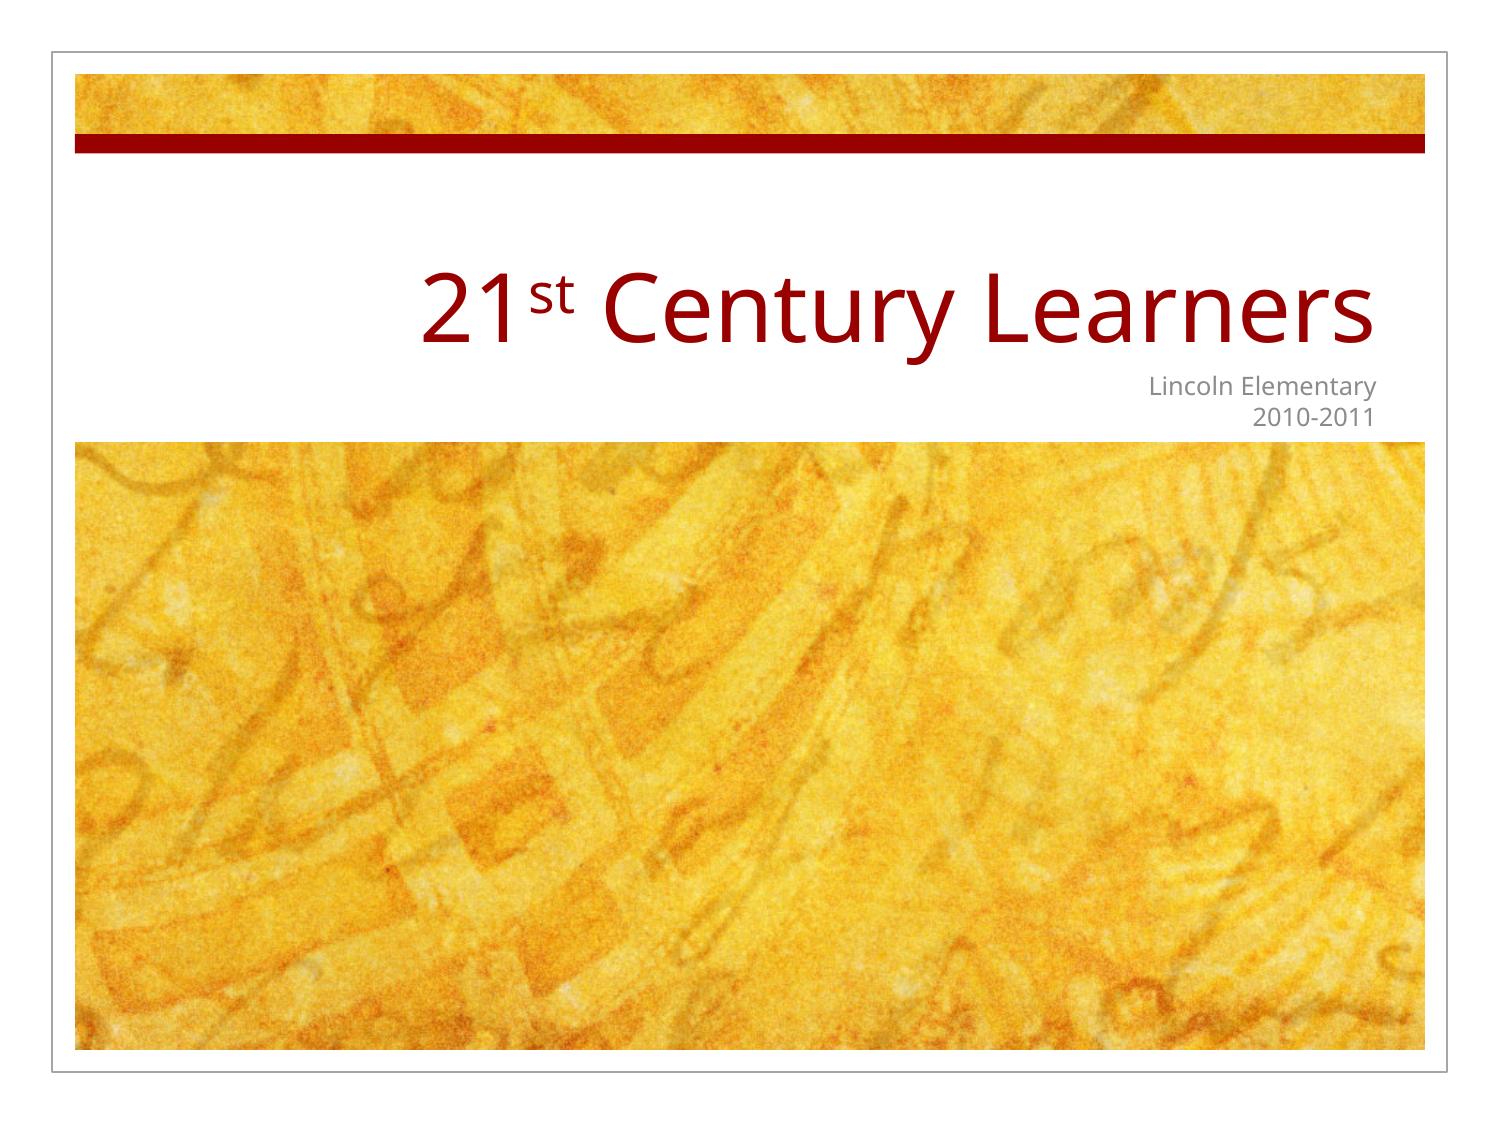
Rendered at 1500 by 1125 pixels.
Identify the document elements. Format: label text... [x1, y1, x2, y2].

picture [75, 74, 1425, 134]
subtitle Lincoln Elementary 2010-2011 [112, 362, 1392, 439]
picture [75, 442, 1425, 1050]
title 21st Century Learners [112, 158, 1392, 362]
